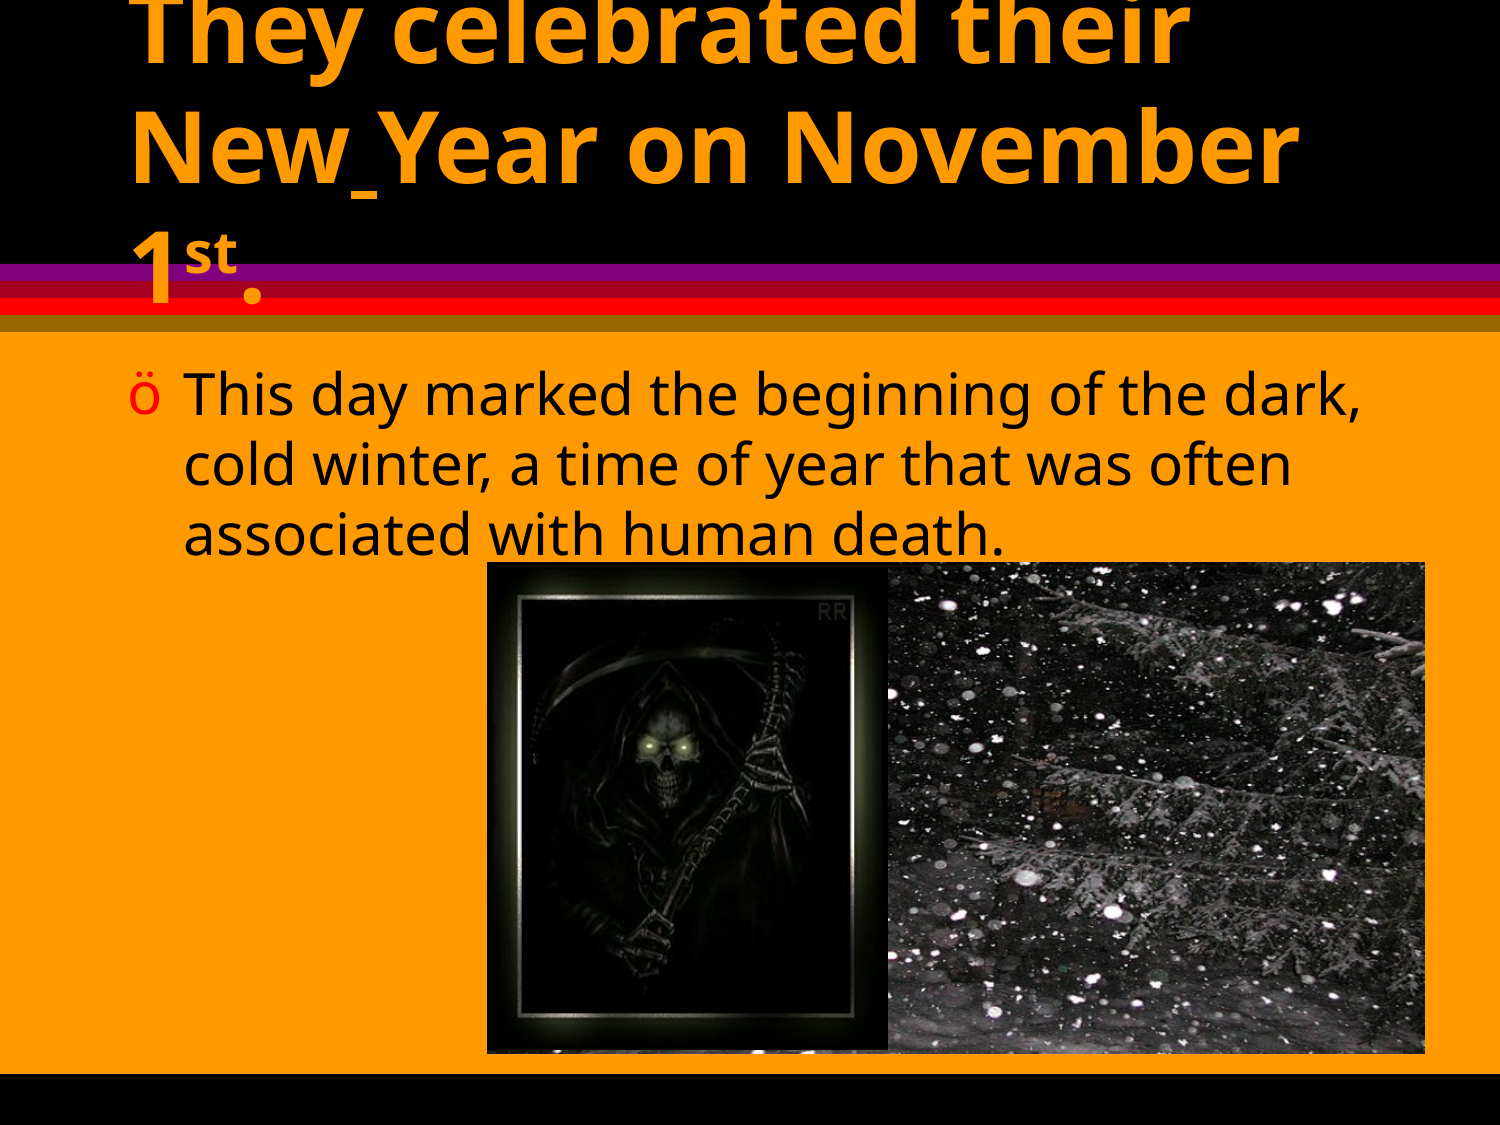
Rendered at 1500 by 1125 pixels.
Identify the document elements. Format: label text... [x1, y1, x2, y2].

title They celebrated their New Year on November 1st. [112, 50, 1388, 238]
list This day marked the beginning of the dark, cold winter, a time of year that was often associated with human death. [112, 350, 1388, 1025]
picture [487, 562, 1426, 1054]
